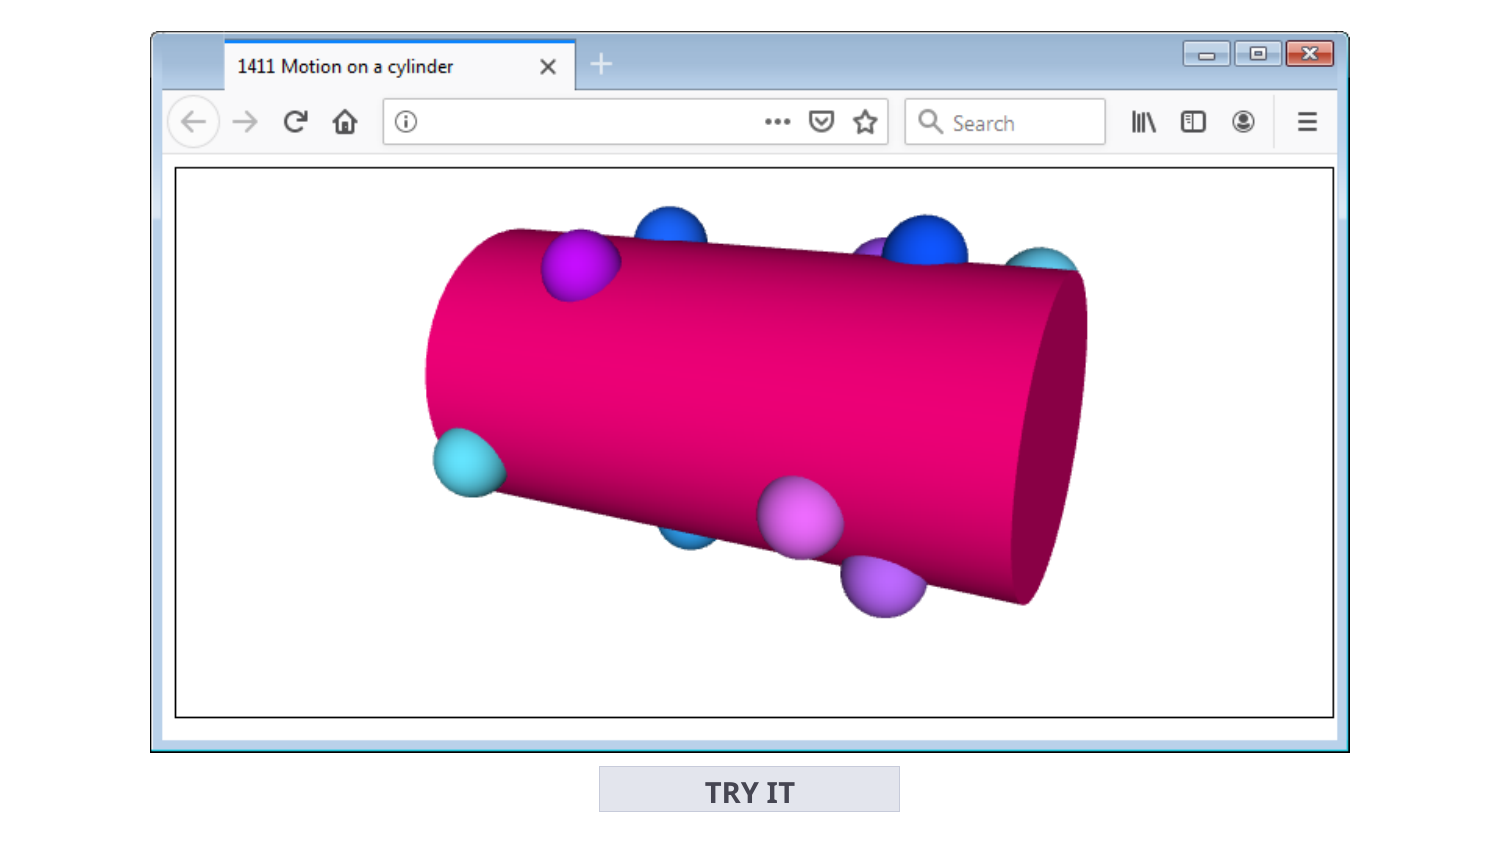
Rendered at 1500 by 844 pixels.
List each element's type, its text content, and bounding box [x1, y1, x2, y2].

picture [149, 31, 1351, 753]
text_box TRY IT [599, 766, 900, 812]
